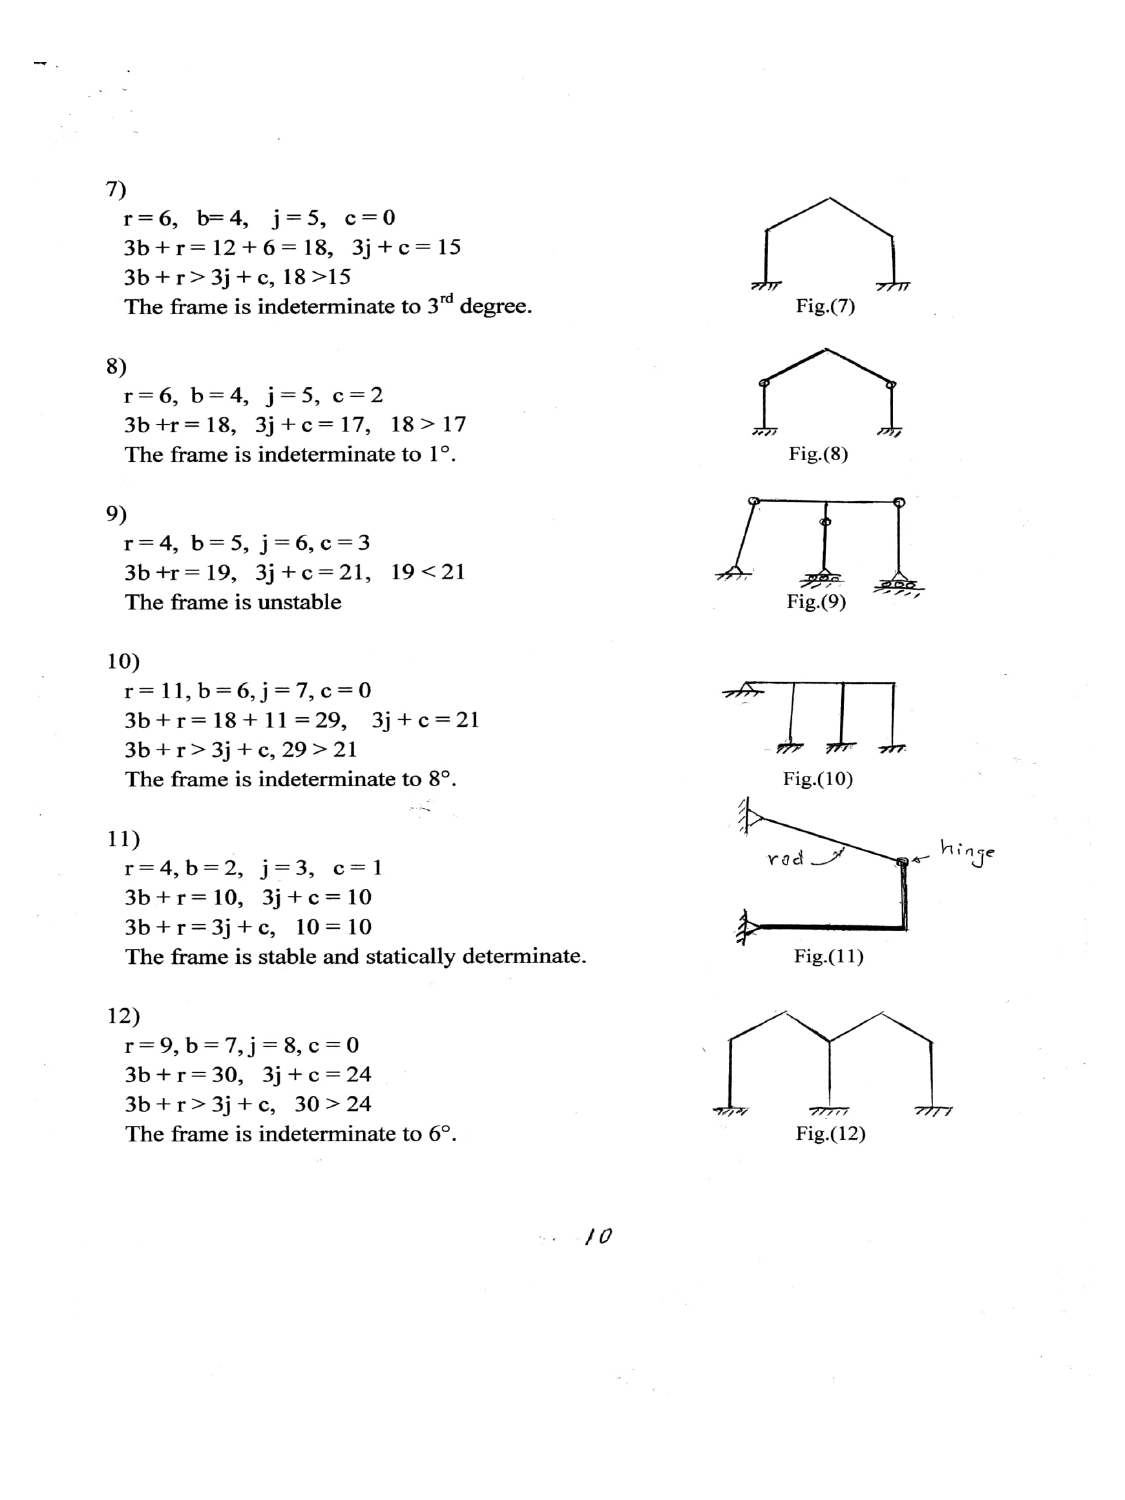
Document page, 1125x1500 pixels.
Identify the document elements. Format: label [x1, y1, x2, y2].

picture [33, 62, 1092, 1397]
